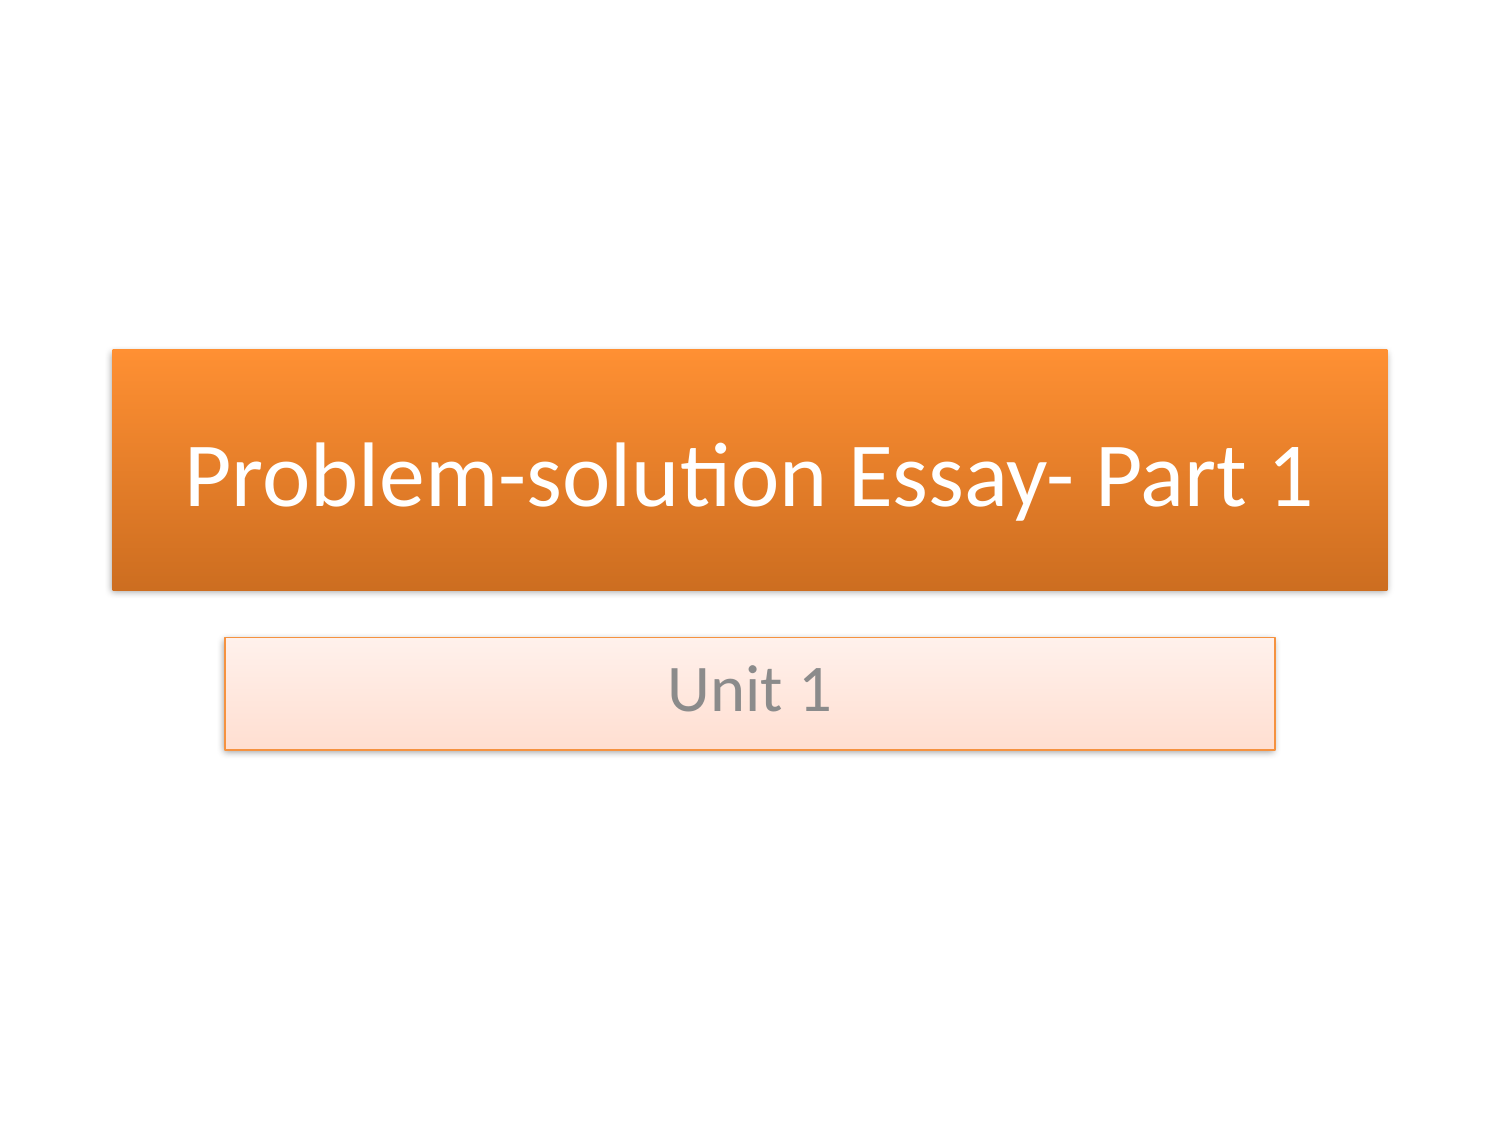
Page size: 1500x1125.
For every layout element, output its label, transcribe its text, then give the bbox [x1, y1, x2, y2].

subtitle Unit 1 [224, 637, 1276, 751]
title Problem-solution Essay- Part 1 [112, 349, 1388, 591]
